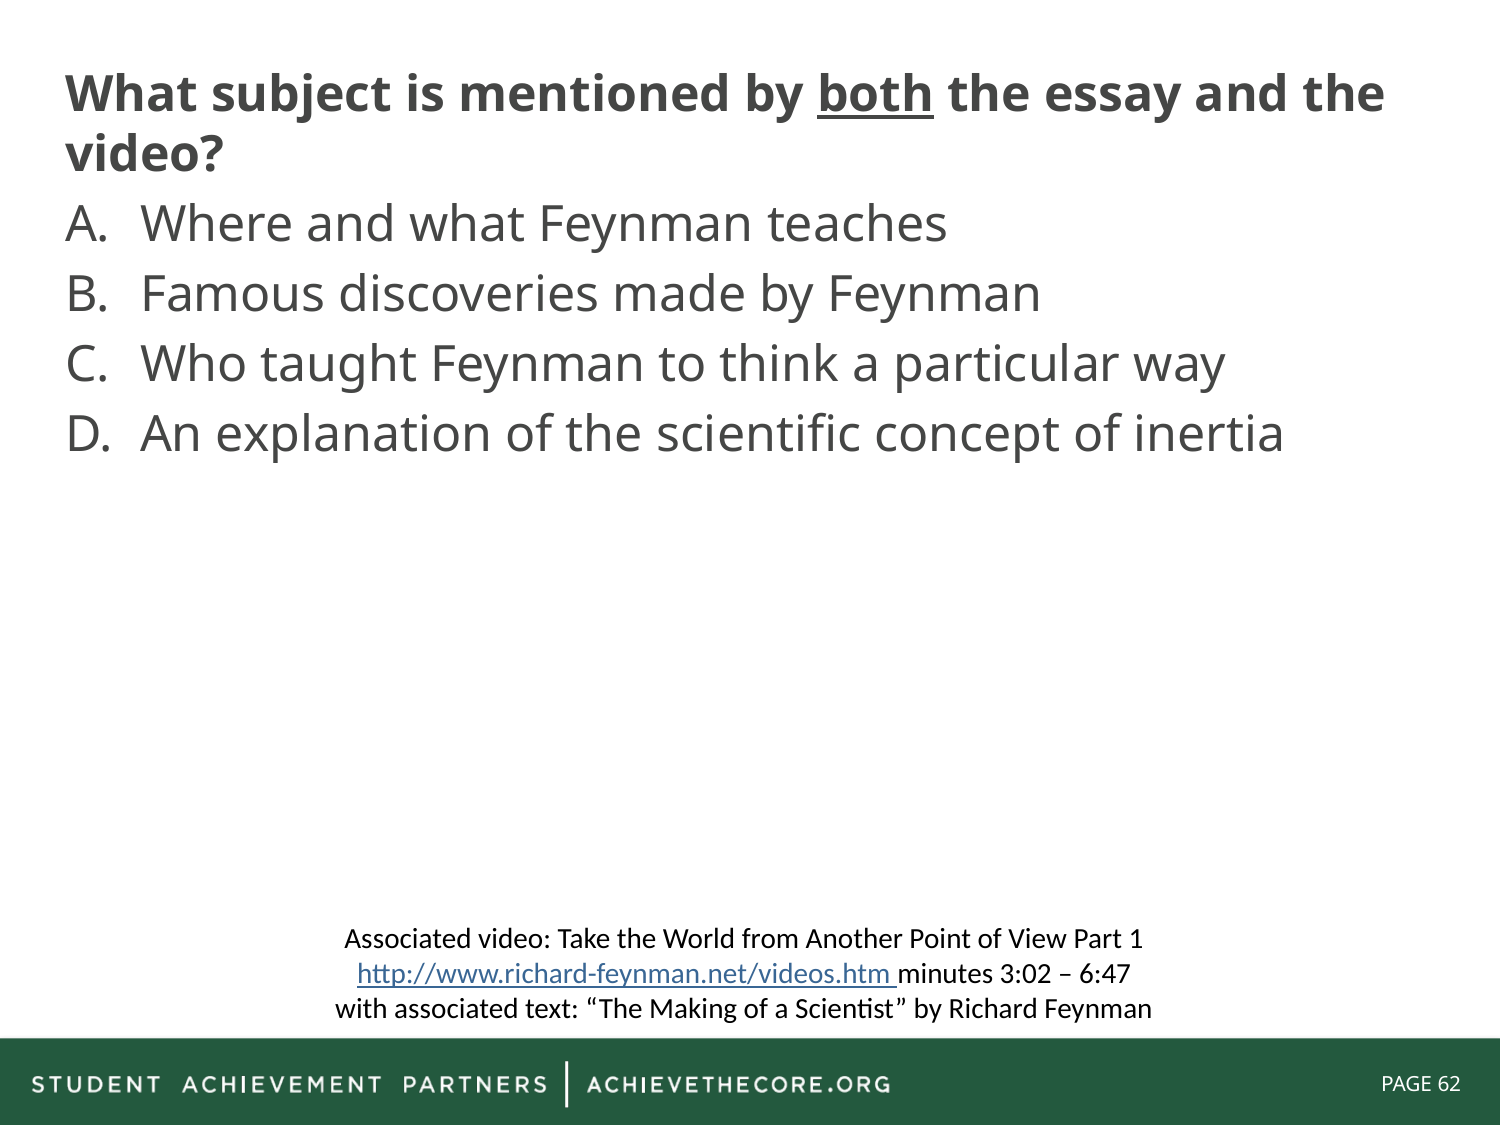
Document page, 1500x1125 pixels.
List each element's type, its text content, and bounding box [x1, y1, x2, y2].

list What subject is mentioned by both the essay and the video? Where and what Feynman teaches Famous discoveries made by Feynman Who taught Feynman to think a particular way An explanation of the scientific concept of inertia [50, 53, 1428, 766]
text_box Associated video: Take the World from Another Point of View Part 1 http://www.richard-feynman.net/videos.htm minutes 3:02 – 6:47 with associated text: “The Making of a Scientist” by Richard Feynman [0, 912, 1489, 1032]
